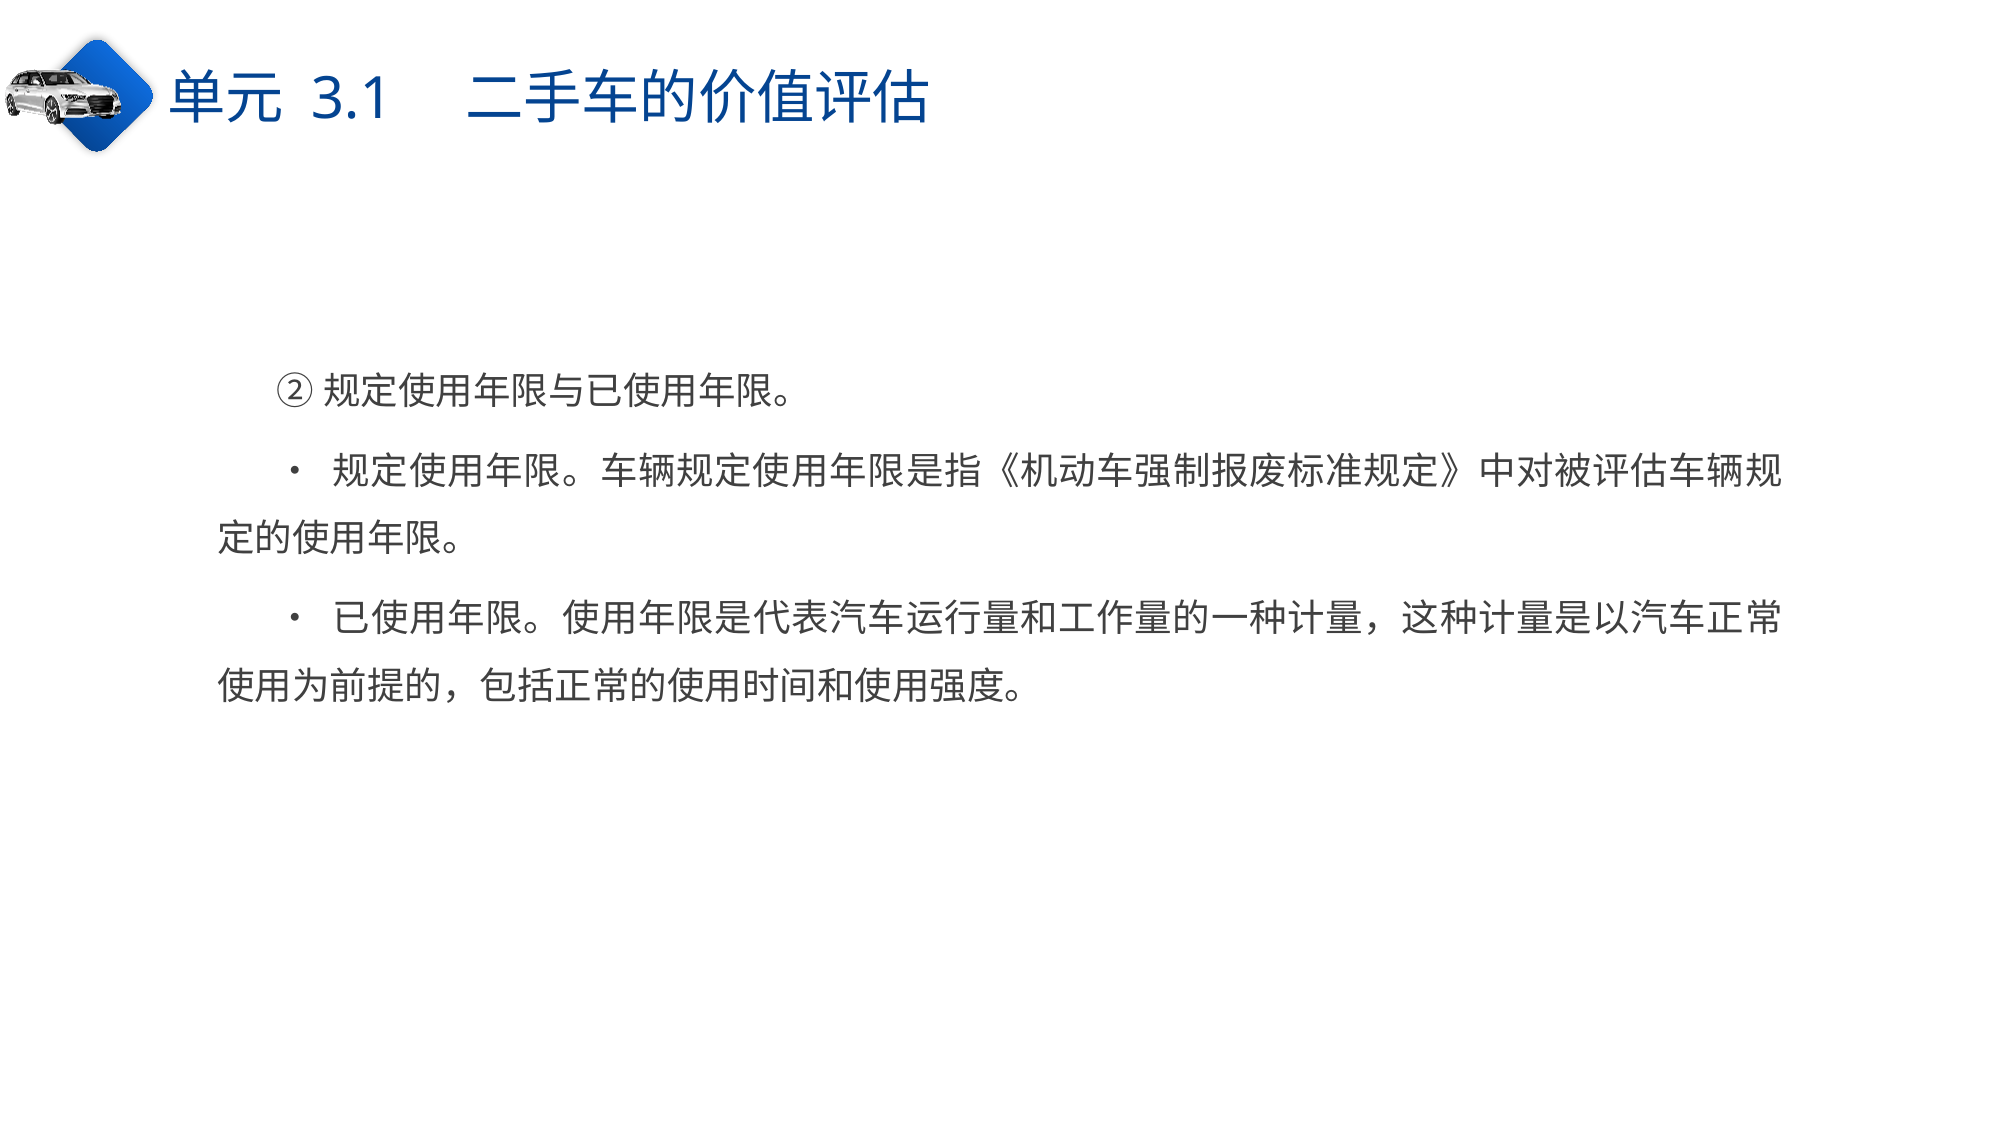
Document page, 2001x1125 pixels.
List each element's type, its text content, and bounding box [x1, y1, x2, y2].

text_box ②规定使用年限与已使用年限。 • 规定使用年限。车辆规定使用年限是指《机动车强制报废标准规定》中对被评估车辆规定的使用年限。 • 已使用年限。使用年限是代表汽车运行量和工作量的一种计量，这种计量是以汽车正常使用为前提的，包括正常的使用时间和使用强度。 [202, 336, 1798, 715]
picture [0, 31, 125, 157]
text_box 单元 3.1 二手车的价值评估 [152, 52, 946, 138]
